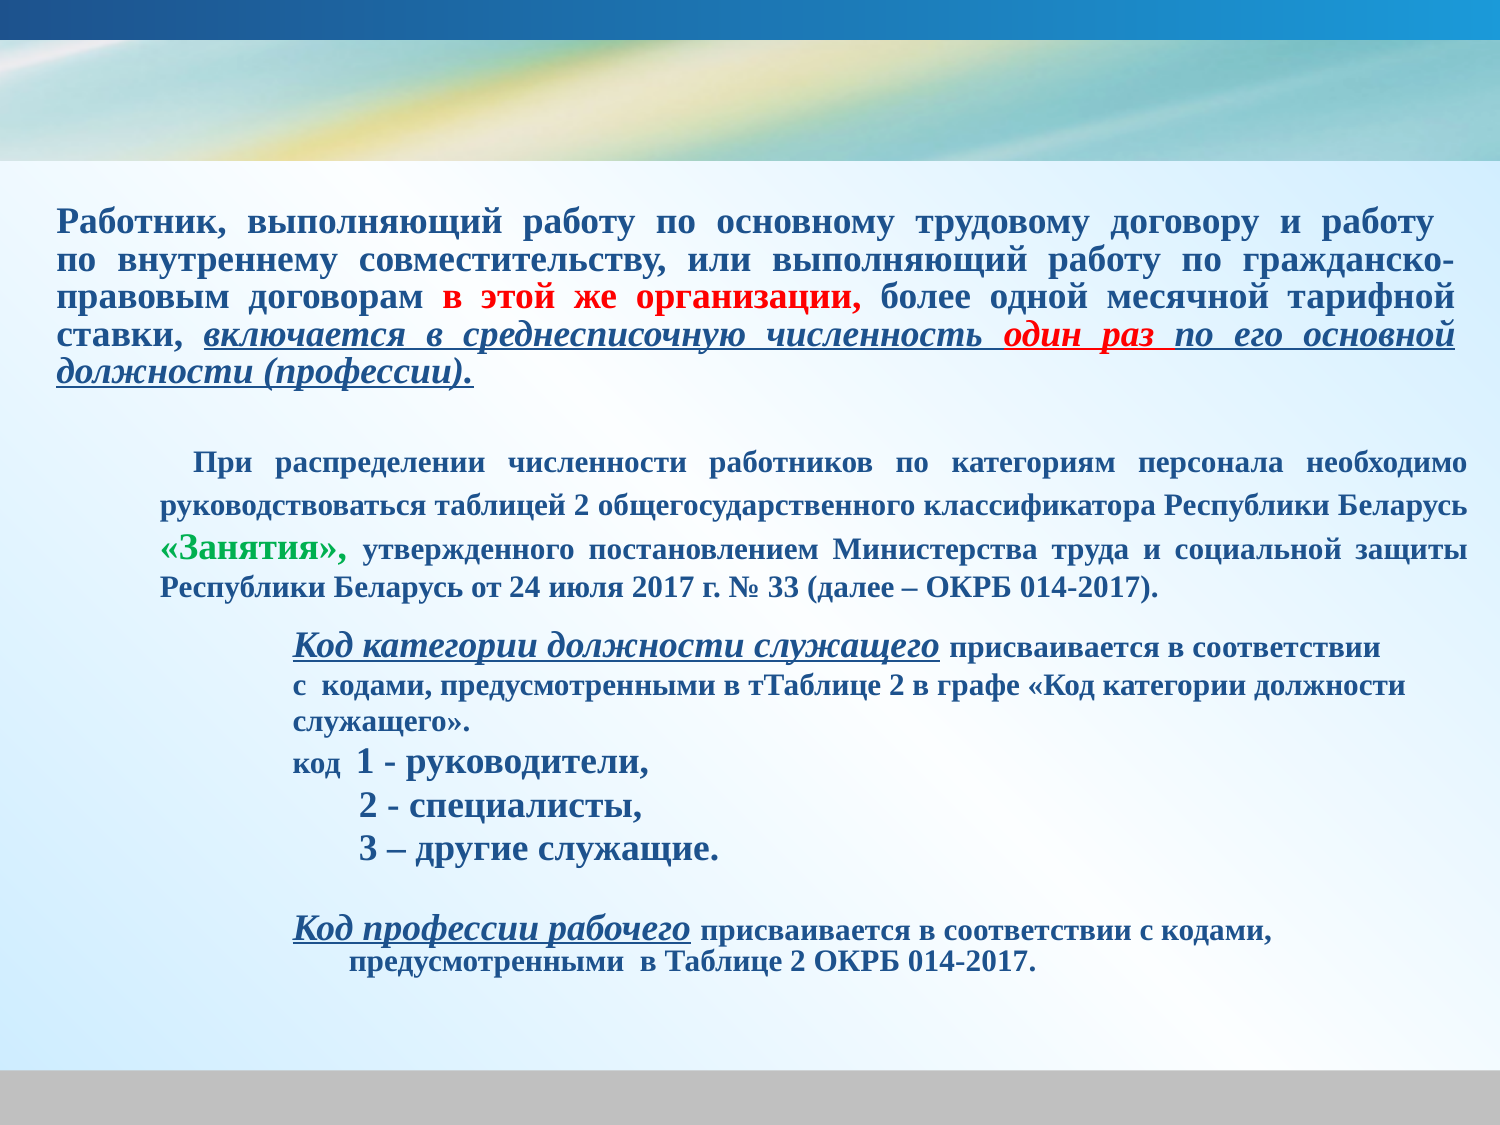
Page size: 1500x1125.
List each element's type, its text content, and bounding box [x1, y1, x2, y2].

text_box Работник, выполняющий работу по основному трудовому договору и работу по внутреннему совместительству, или выполняющий работу по гражданско-правовым договорам в этой же организации, более одной месячной тарифной ставки, включается в среднесписочную численность один раз по его основной должности (профессии). [41, 196, 1471, 386]
picture [0, 39, 1500, 161]
list При распределении численности работников по категориям персонала необходимо руководствоваться таблицей 2 общегосударственного классификатора Республики Беларусь «Занятия», утвержденного постановлением Министерства труда и социальной защиты Республики Беларусь от 24 июля 2017 г. № 33 (далее – ОКРБ 014-2017). [88, 406, 1484, 805]
text_box Код категории должности служащего присваивается в соответствии с кодами, предусмотренными в тТаблице 2 в графе «Код категории должности служащего». код 1 - руководители, 2 - специалисты, 3 – другие служащие. Код профессии рабочего присваивается в соответствии с кодами, предусмотренными в Таблице 2 ОКРБ 014-2017. [277, 621, 1500, 923]
